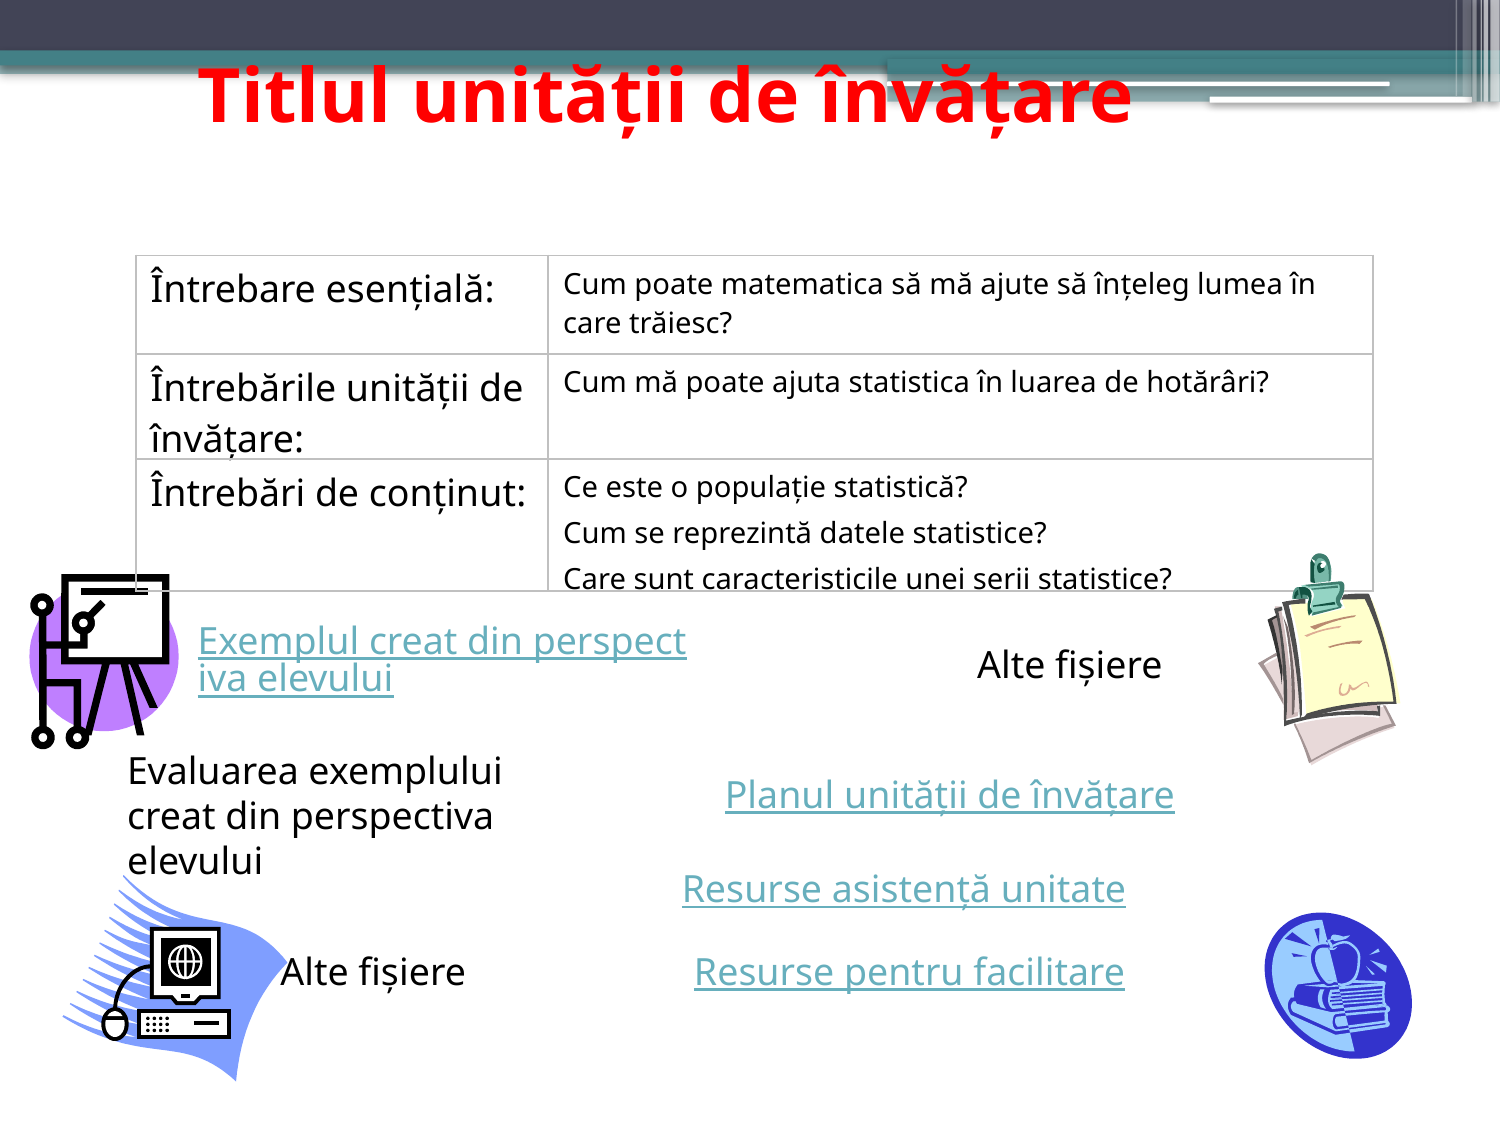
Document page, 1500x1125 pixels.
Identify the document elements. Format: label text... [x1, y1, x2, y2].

text_box Exemplul creat din perspectiva elevului [185, 609, 703, 676]
table_cell Întrebări de conţinut: [137, 460, 547, 590]
picture [29, 573, 179, 750]
picture [1257, 550, 1404, 769]
text_box Resurse pentru facilitare [679, 940, 1199, 1007]
text_box Evaluarea exemplului creat din perspectiva elevului [112, 739, 613, 890]
table_cell Ce este o populație statistică? Cum se reprezintă datele statistice? Care sunt caracteristicile unei serii statistice? [549, 460, 1372, 590]
text_box Alte fişiere [293, 940, 628, 1001]
table_cell Cum mă poate ajuta statistica în luarea de hotărâri? [549, 355, 1372, 458]
text_box Resurse asistenţă unitate [667, 857, 1282, 924]
text_box Alte fişiere [962, 633, 1250, 693]
picture [1262, 912, 1413, 1059]
table_header Cum poate matematica să mă ajute să înțeleg lumea în care trăiesc? [549, 256, 1372, 353]
text_box Titlul unităţii de învăţare [183, 54, 1152, 130]
table_header Întrebare esenţială: [137, 256, 547, 353]
table_cell Întrebările unităţii de învăţare: [137, 355, 547, 458]
picture [62, 874, 288, 1082]
text_box Planul unităţii de învăţare [709, 763, 1191, 829]
